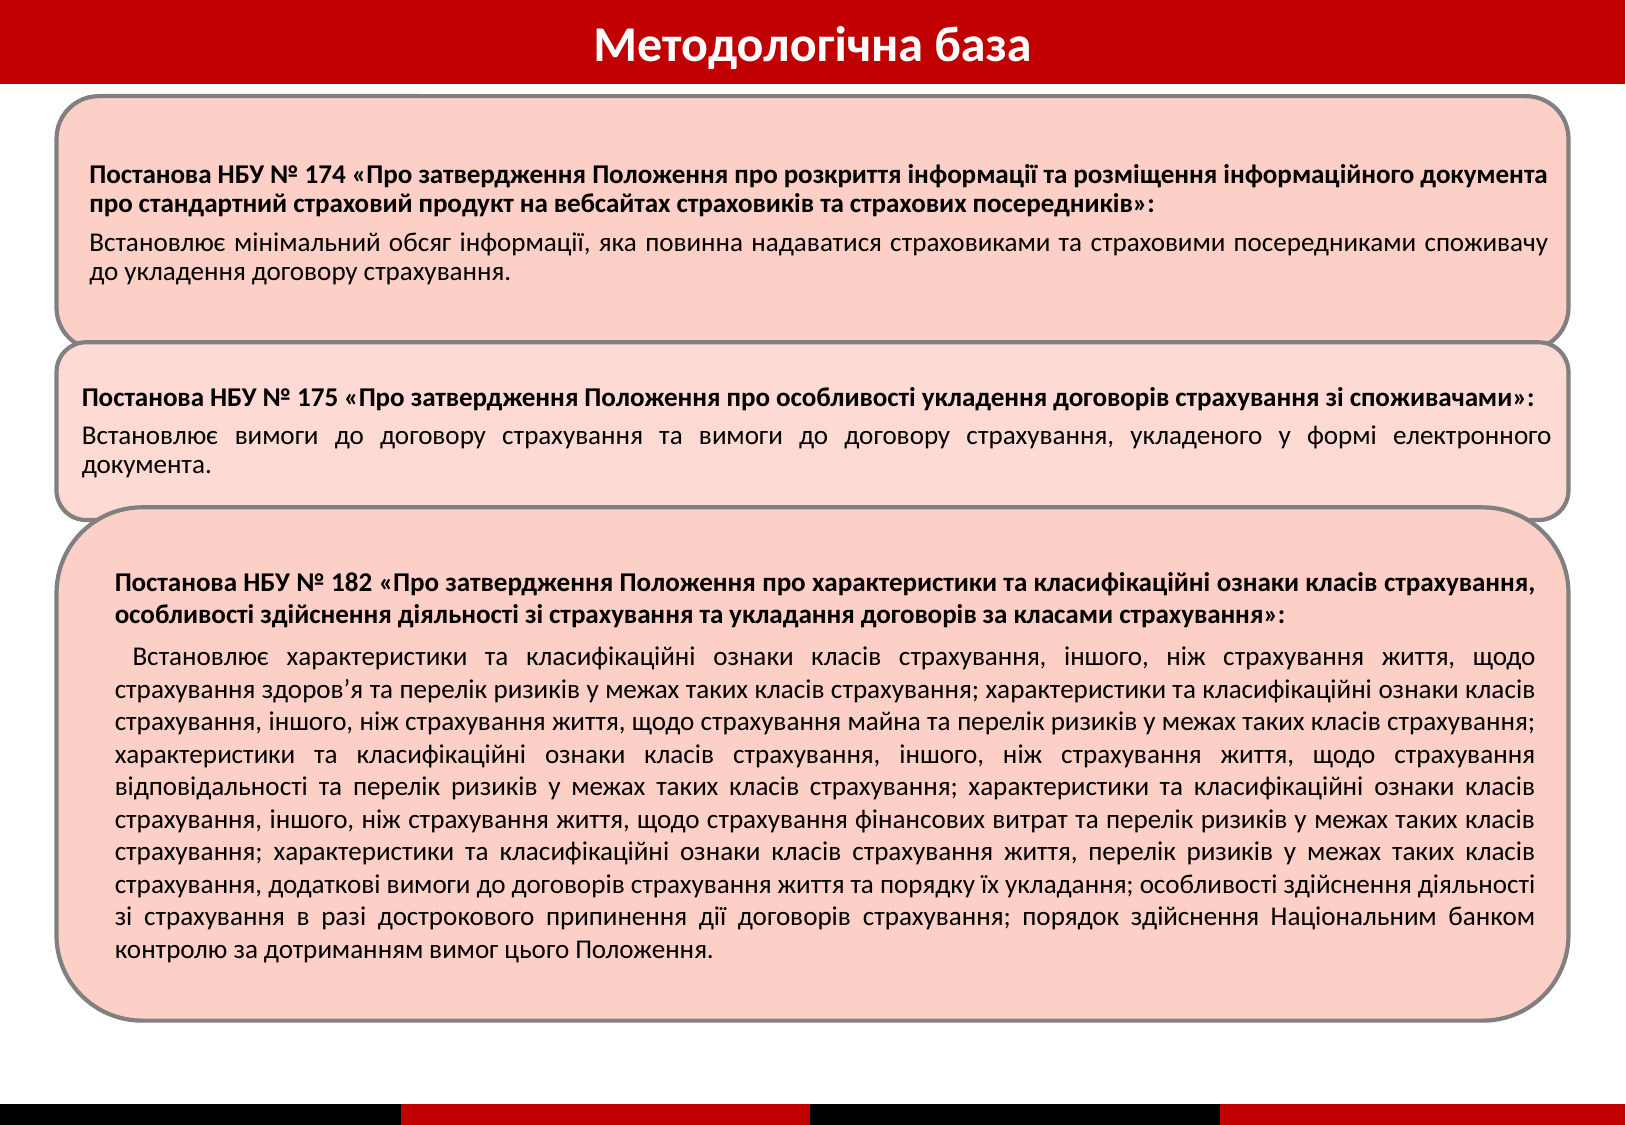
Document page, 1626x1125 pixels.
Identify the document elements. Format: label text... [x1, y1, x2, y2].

text_box [1220, 1104, 1625, 1125]
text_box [56, 42, 1569, 1021]
text_box Методологічна база [0, 0, 1625, 84]
text_box [0, 1104, 401, 1125]
text_box [810, 1104, 1220, 1125]
text_box [401, 1104, 810, 1125]
